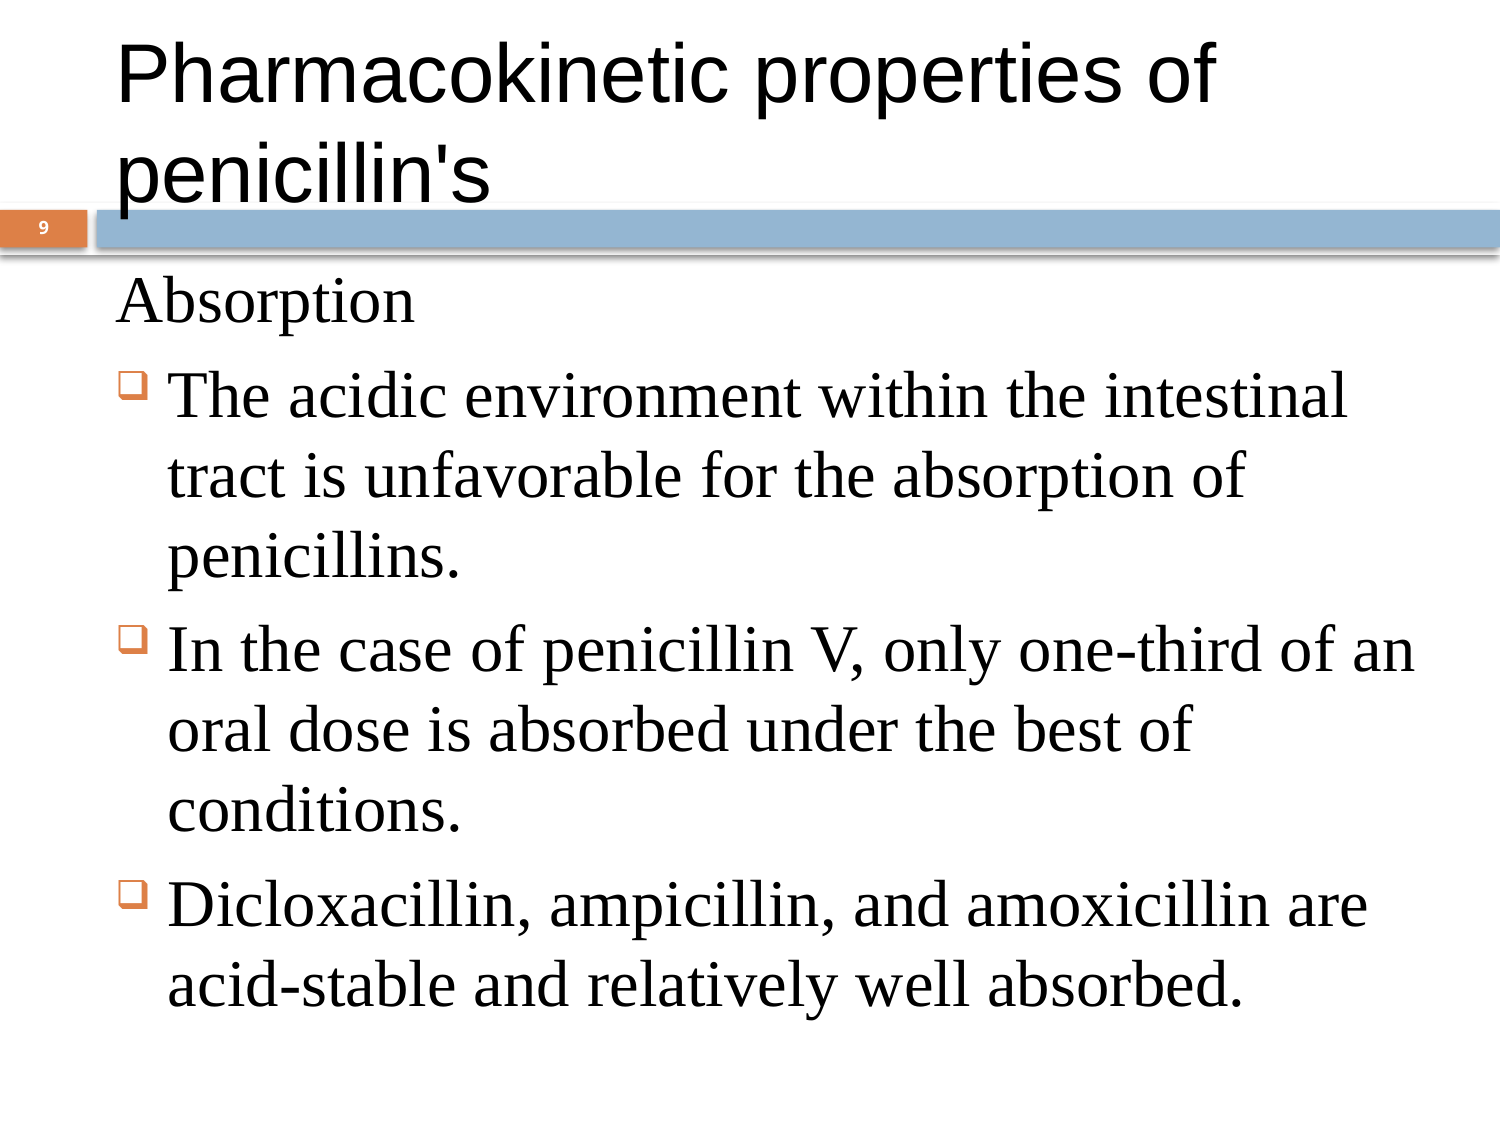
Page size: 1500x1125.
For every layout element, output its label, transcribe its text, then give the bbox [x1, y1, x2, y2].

slide_number 9 [0, 208, 88, 249]
title Pharmacokinetic properties of penicillin's [100, 37, 1438, 200]
list Absorption The acidic environment within the intestinal tract is unfavorable for the absorption of penicillins. In the case of penicillin V, only one-third of an oral dose is absorbed under the best of conditions. Dicloxacillin, ampicillin, and amoxicillin are acid-stable and relatively well absorbed. [100, 248, 1438, 1025]
